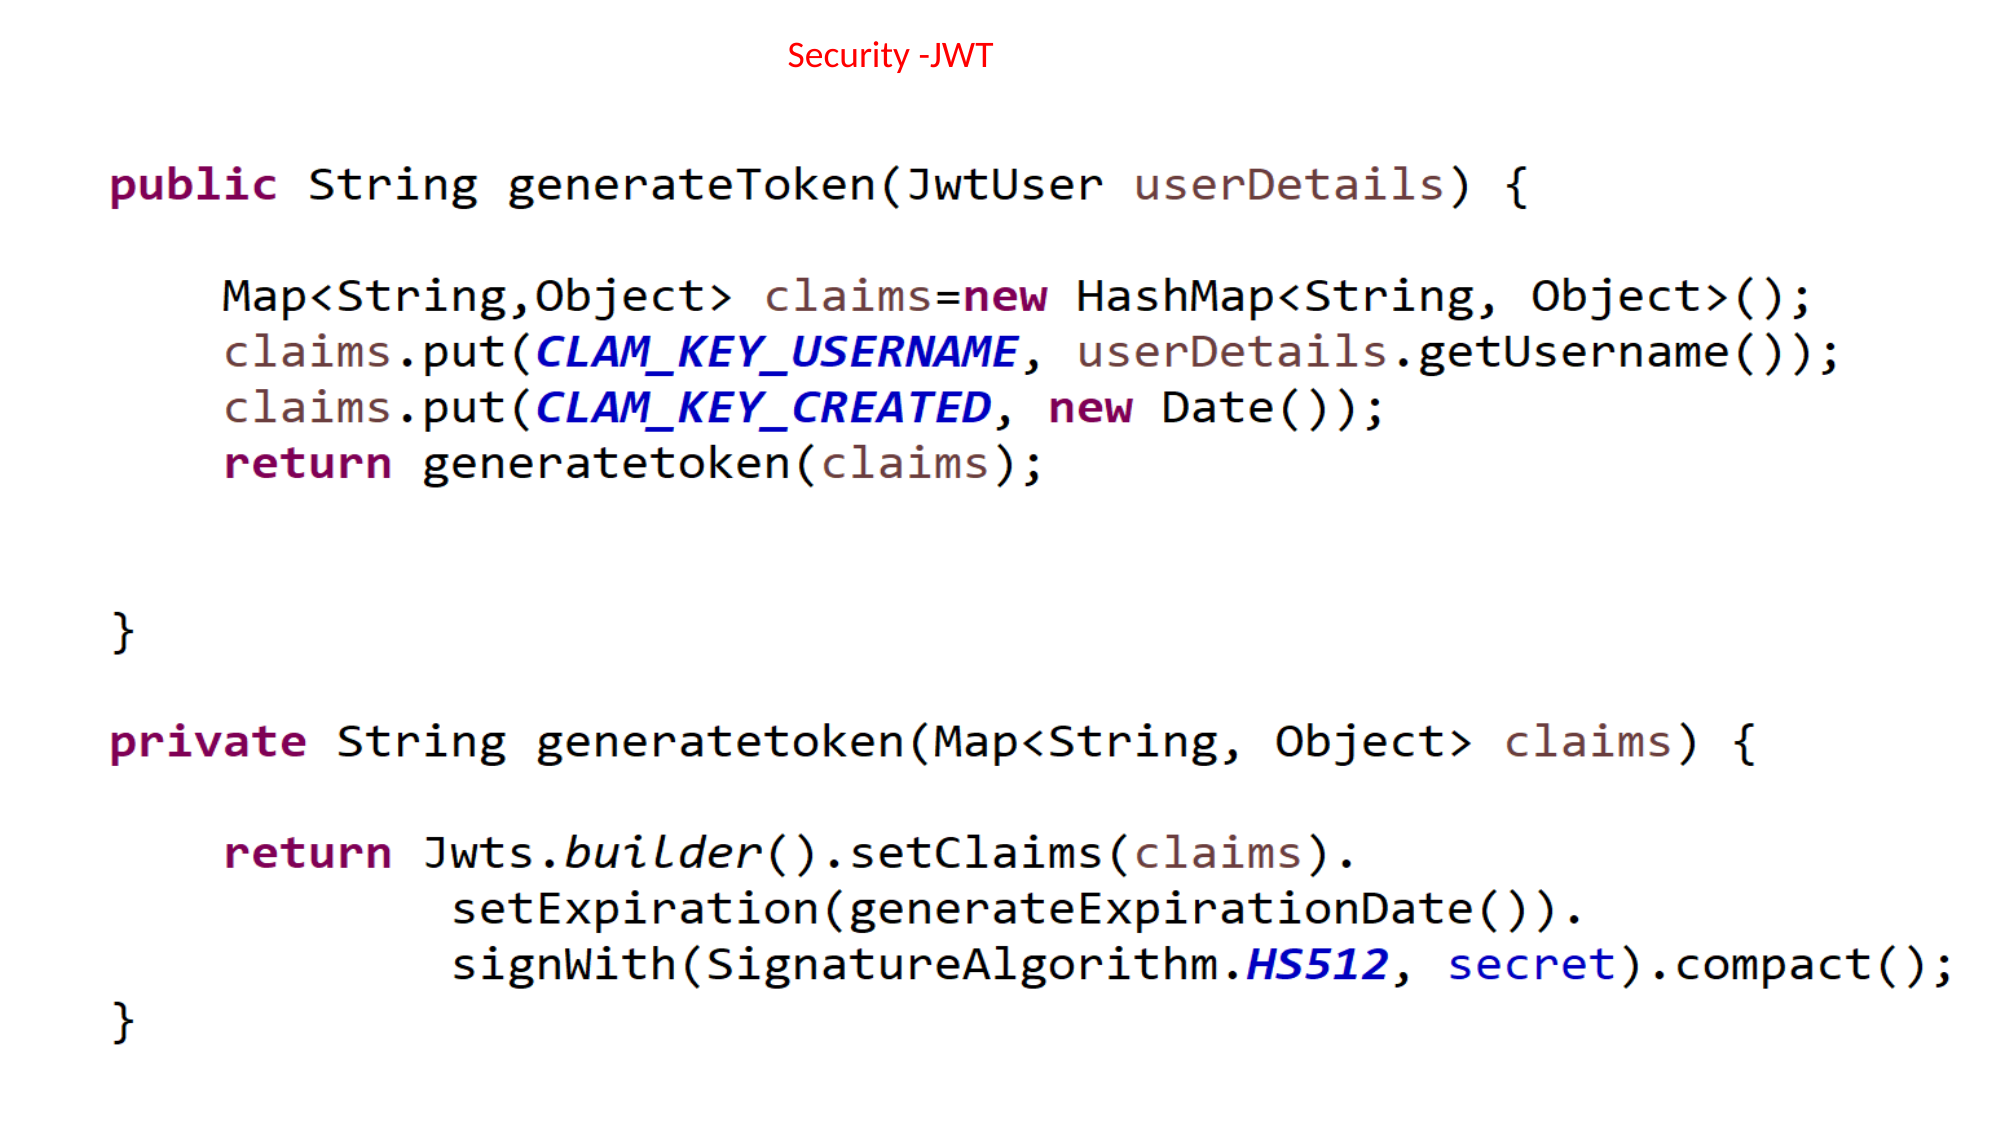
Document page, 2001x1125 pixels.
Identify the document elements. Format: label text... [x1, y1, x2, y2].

text_box Security -JWT [368, 16, 1413, 88]
picture [0, 106, 2000, 1112]
